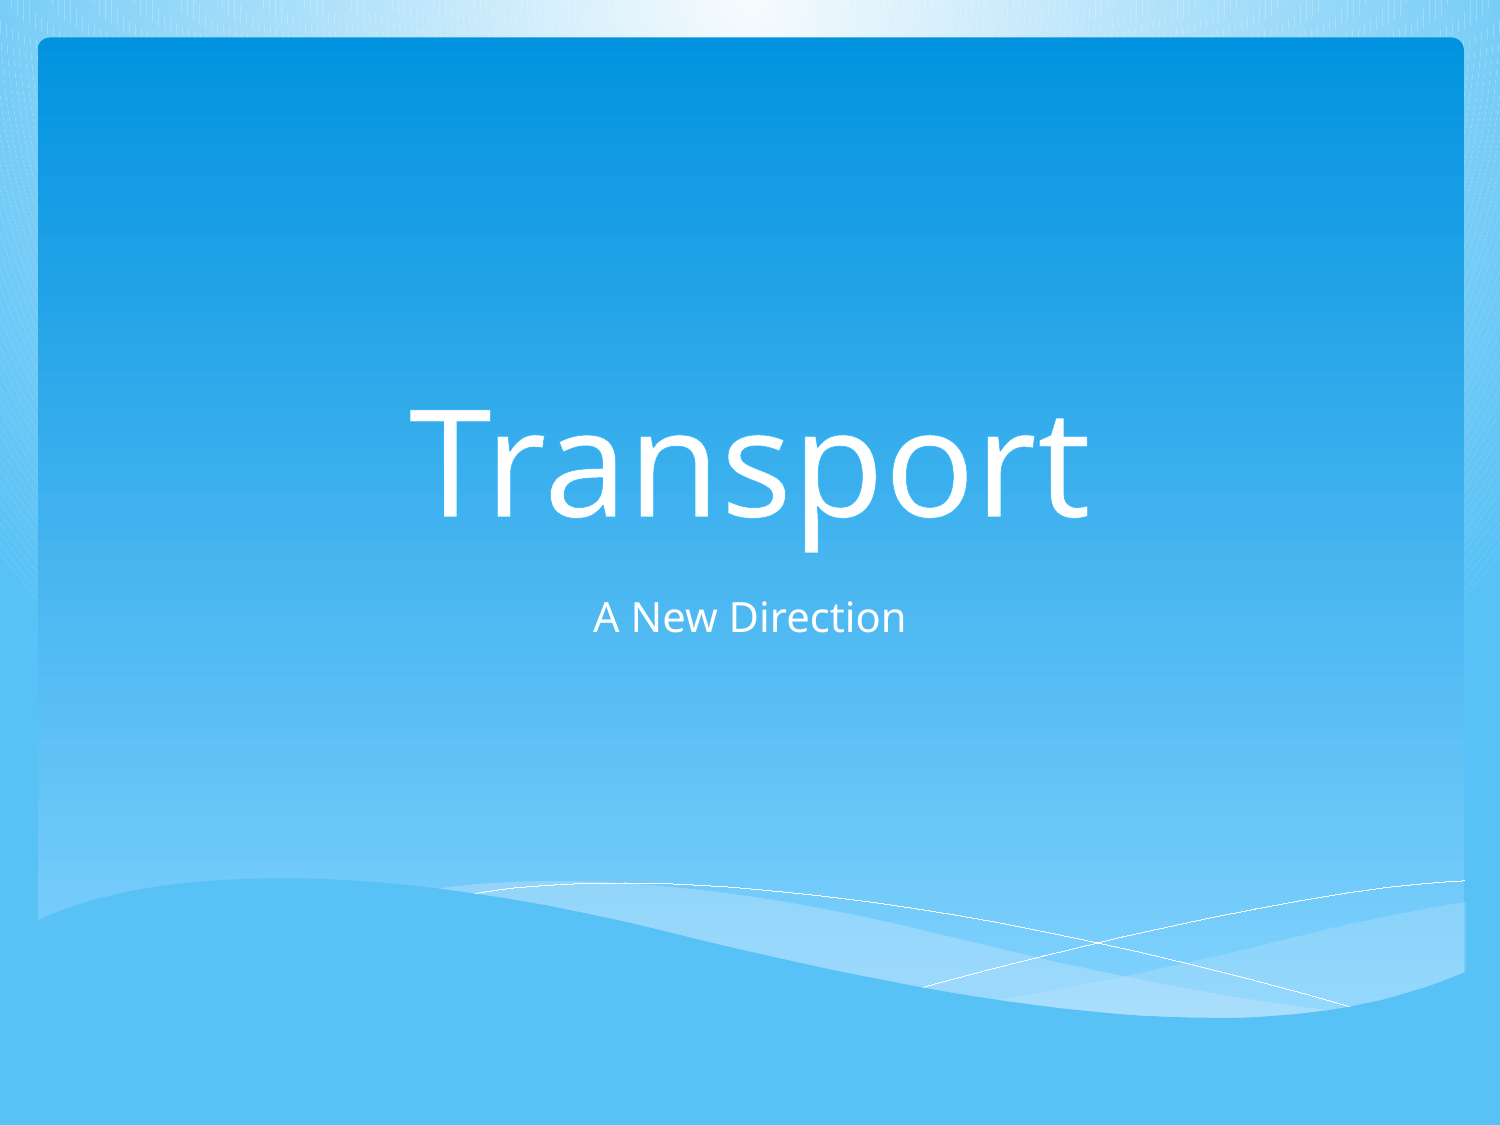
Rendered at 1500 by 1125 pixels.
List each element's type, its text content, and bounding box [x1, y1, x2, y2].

title Transport [112, 262, 1388, 555]
subtitle A New Direction [225, 583, 1275, 825]
